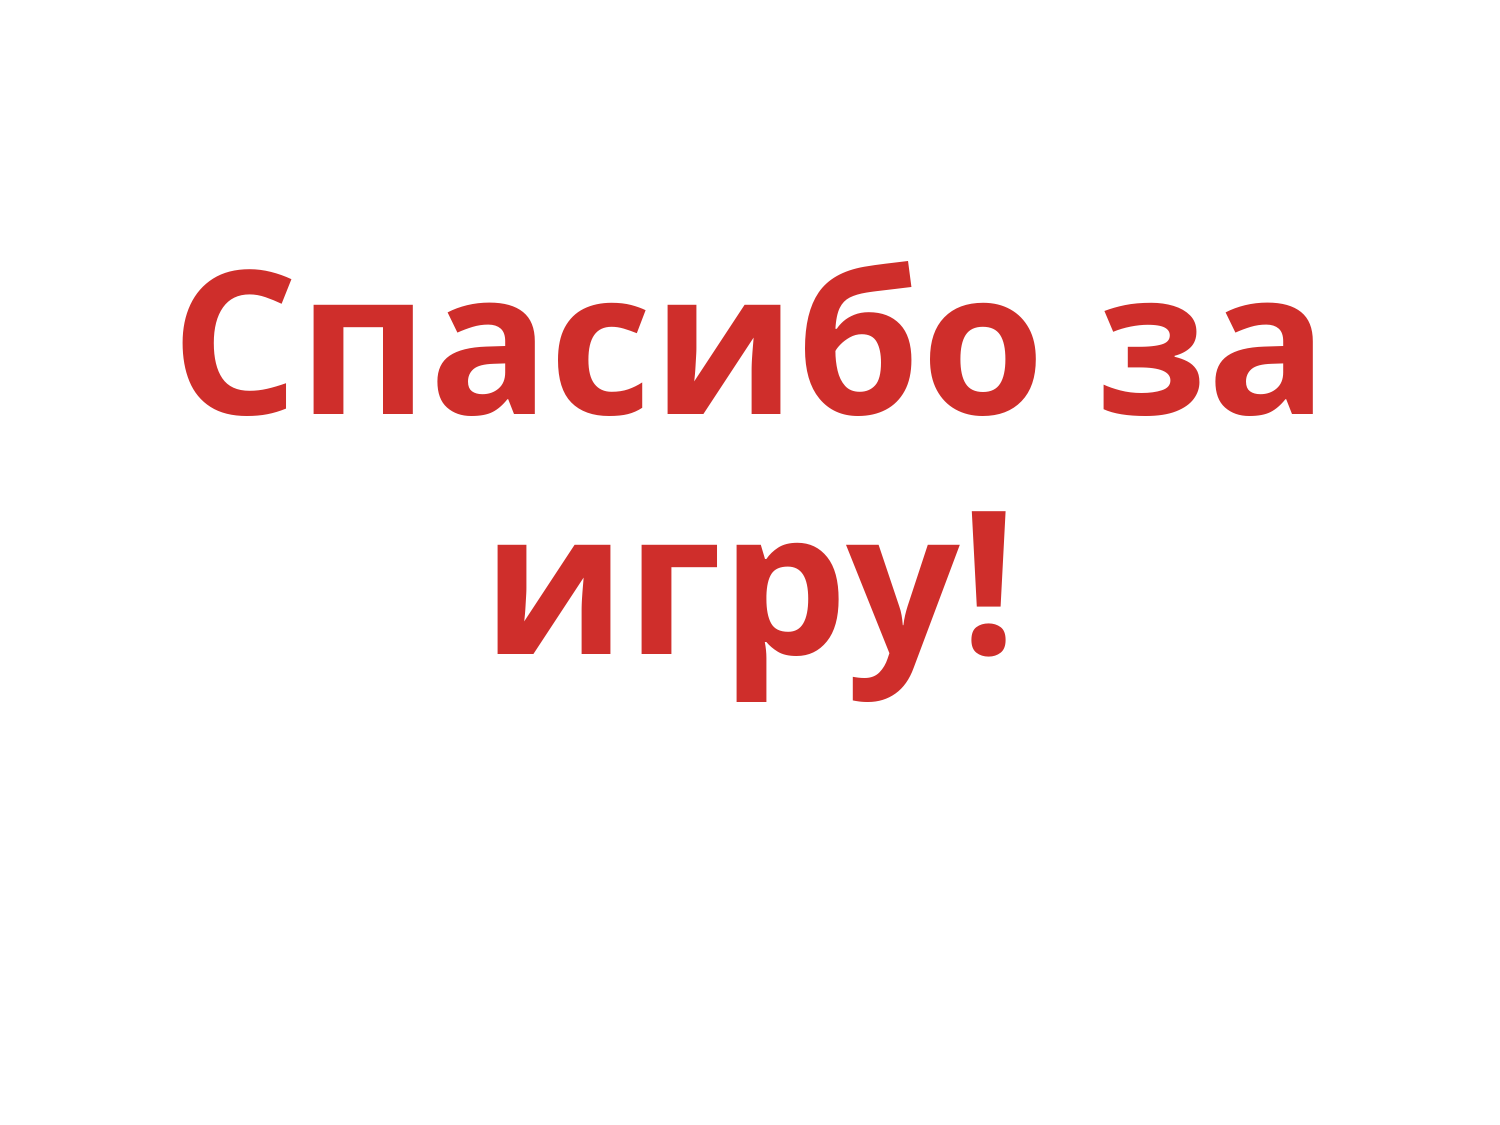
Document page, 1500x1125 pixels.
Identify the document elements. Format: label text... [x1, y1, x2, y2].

text_box Спасибо за игру! [0, 207, 1500, 703]
